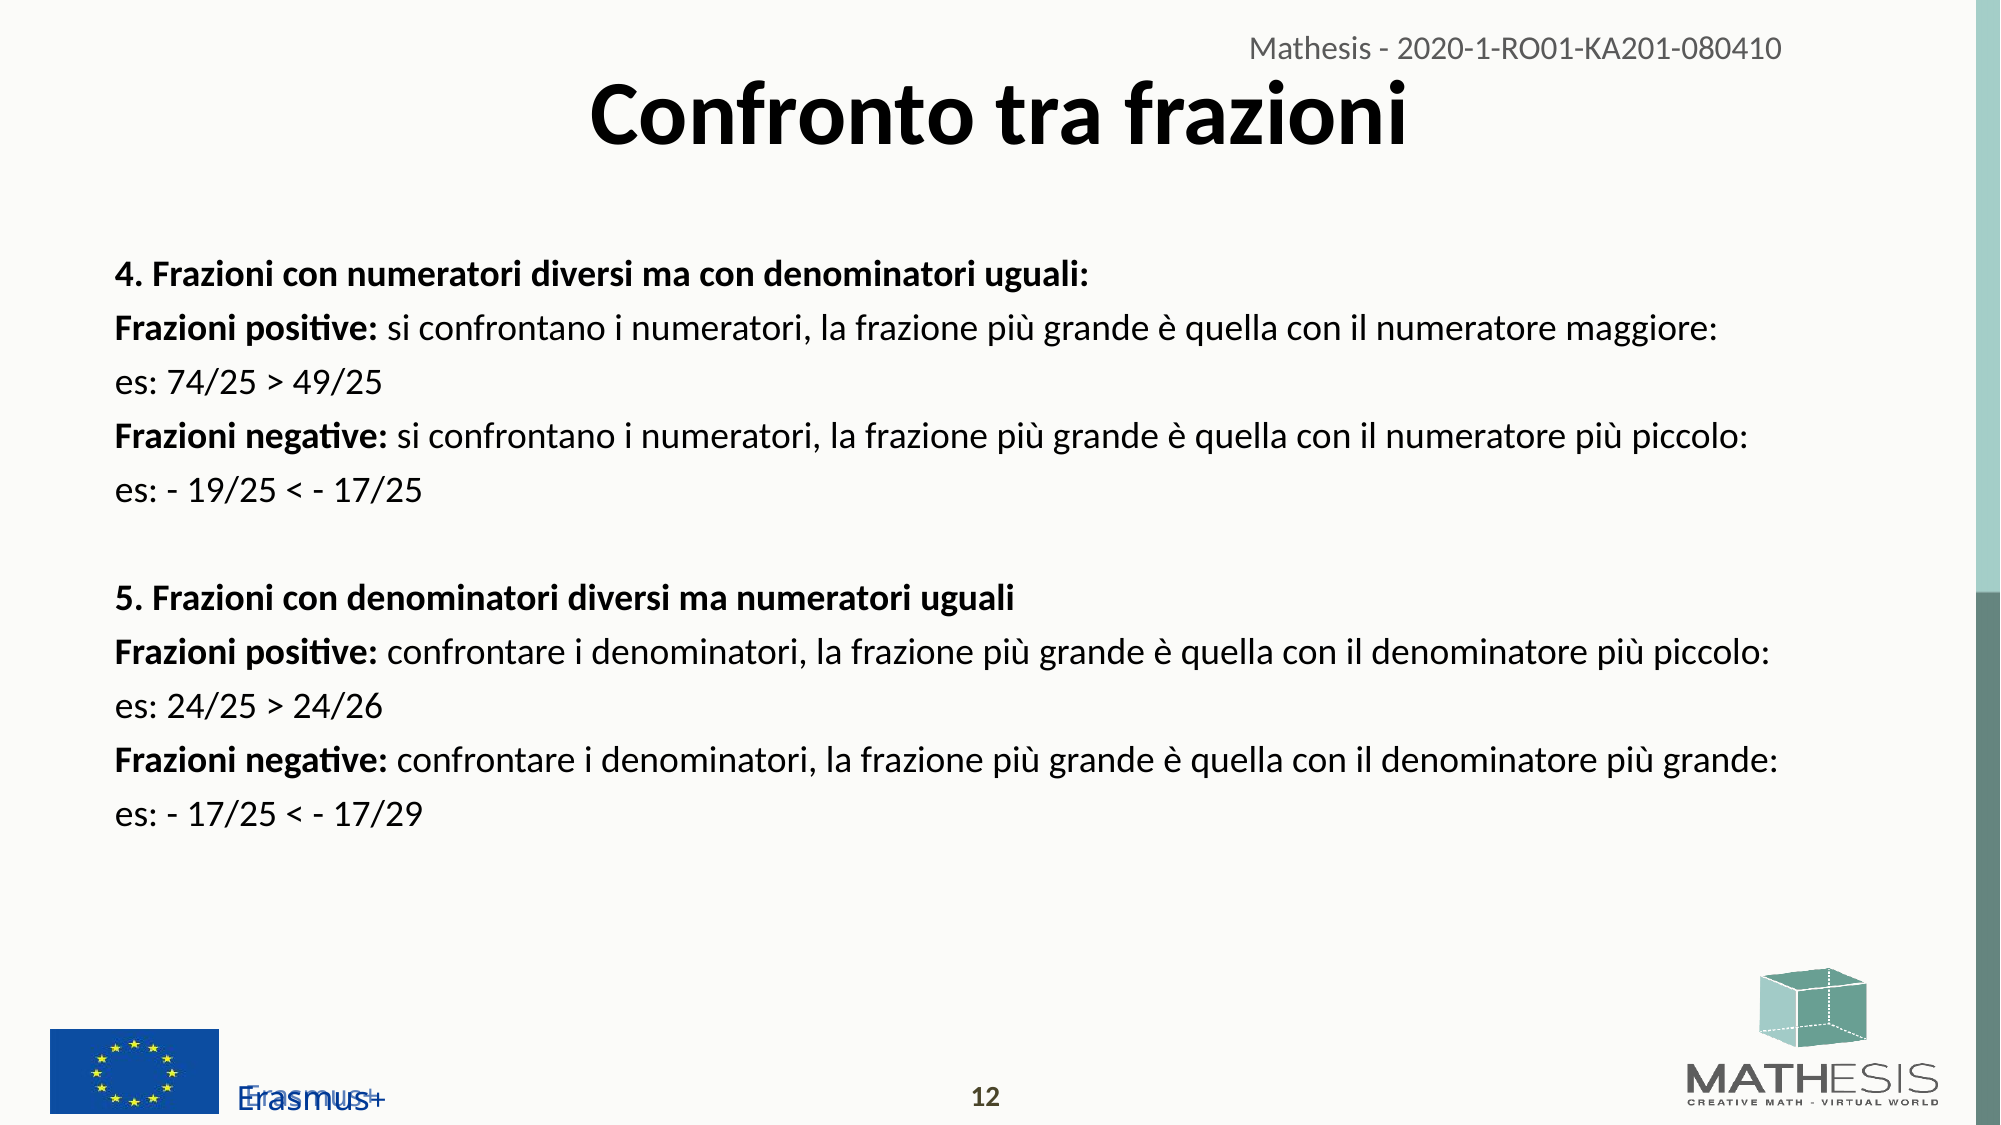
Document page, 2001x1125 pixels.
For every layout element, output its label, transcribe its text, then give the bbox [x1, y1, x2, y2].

picture [50, 1029, 219, 1114]
list 4. Frazioni con numeratori diversi ma con denominatori uguali: Frazioni positive: si confrontano i numeratori, la frazione più grande è quella con il numeratore maggiore: es: 74/25 > 49/25 Frazioni negative: si confrontano i numeratori, la frazione più grande è quella con il numeratore più piccolo: es: - 19/25 < - 17/25 5. Frazioni con denominatori diversi ma numeratori uguali Frazioni positive: confrontare i denominatori, la frazione più grande è quella con il denominatore più piccolo: es: 24/25 > 24/26 Frazioni negative: confrontare i denominatori, la frazione più grande è quella con il denominatore più grande: es: - 17/25 < - 17/29 [99, 232, 1900, 1005]
title Confronto tra frazioni [99, 45, 1900, 232]
